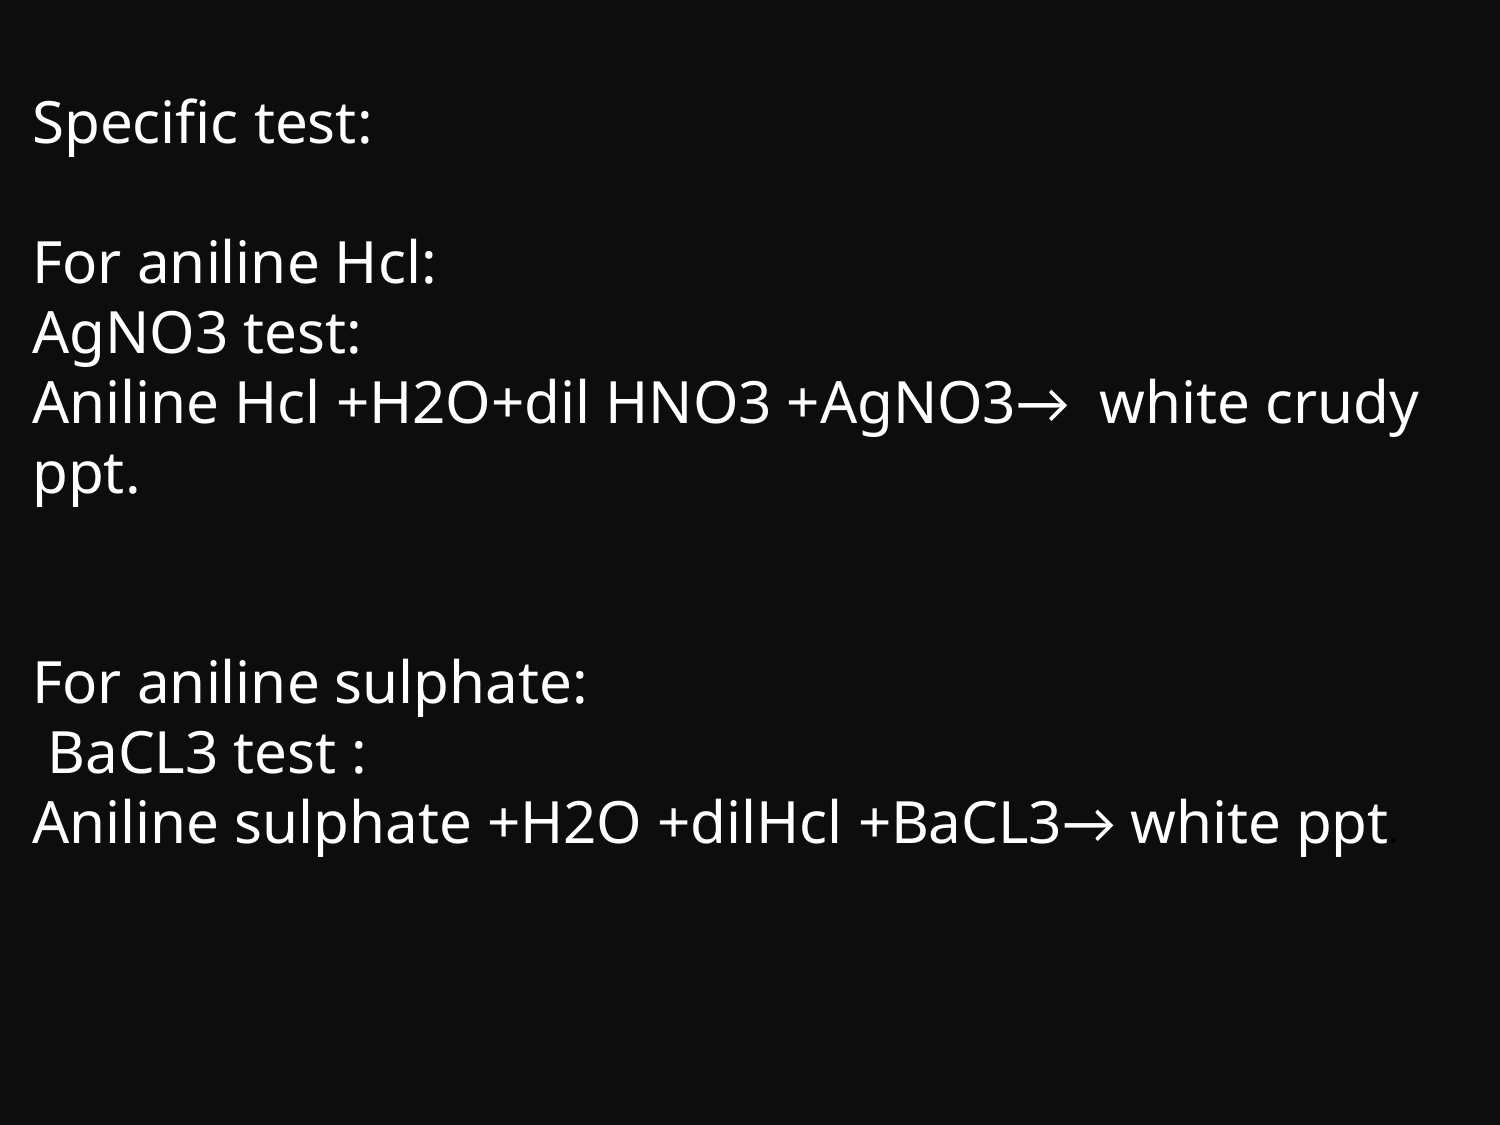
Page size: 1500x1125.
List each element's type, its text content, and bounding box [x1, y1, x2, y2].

text_box Specific test: For aniline Hcl: AgNO3 test: Aniline Hcl +H2O+dil HNO3 +AgNO3→ white crudy ppt. For aniline sulphate: BaCL3 test : Aniline sulphate +H2O +dilHcl +BaCL3→ white ppt. [17, 78, 1500, 863]
